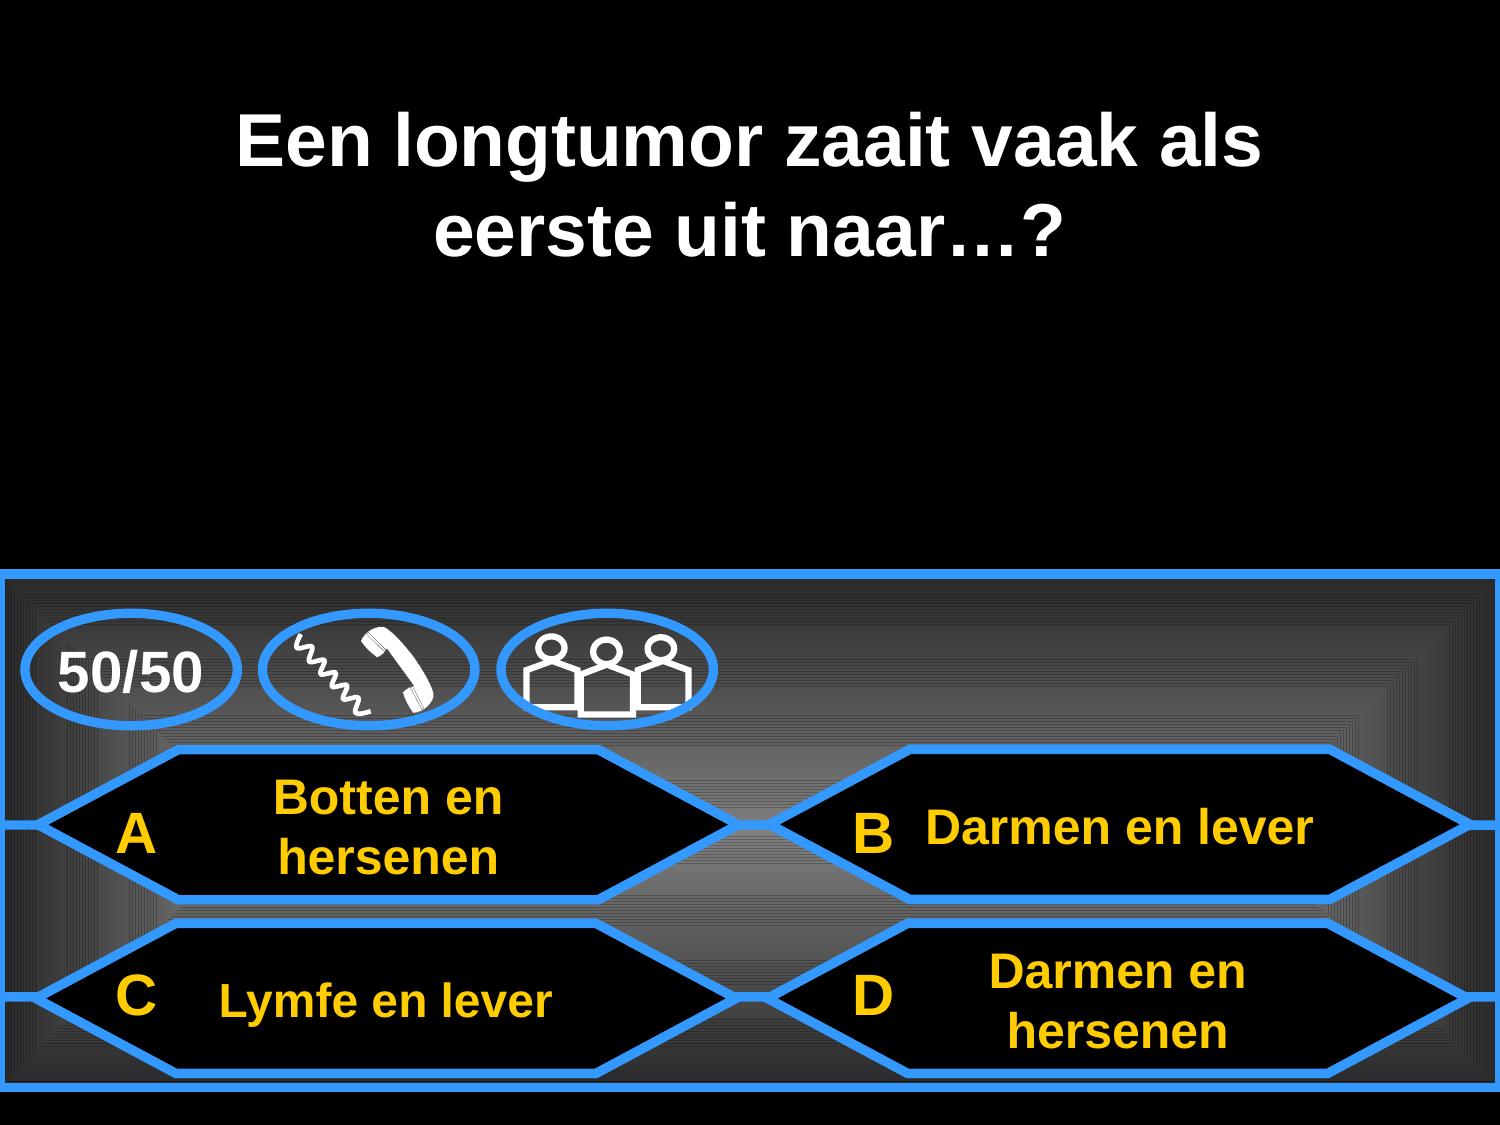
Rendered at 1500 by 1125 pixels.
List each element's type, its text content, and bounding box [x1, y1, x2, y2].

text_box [324, 624, 435, 730]
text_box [0, 574, 1500, 1088]
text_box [526, 636, 689, 715]
title Een longtumor zaait vaak als eerste uit naar…? [112, 87, 1388, 275]
